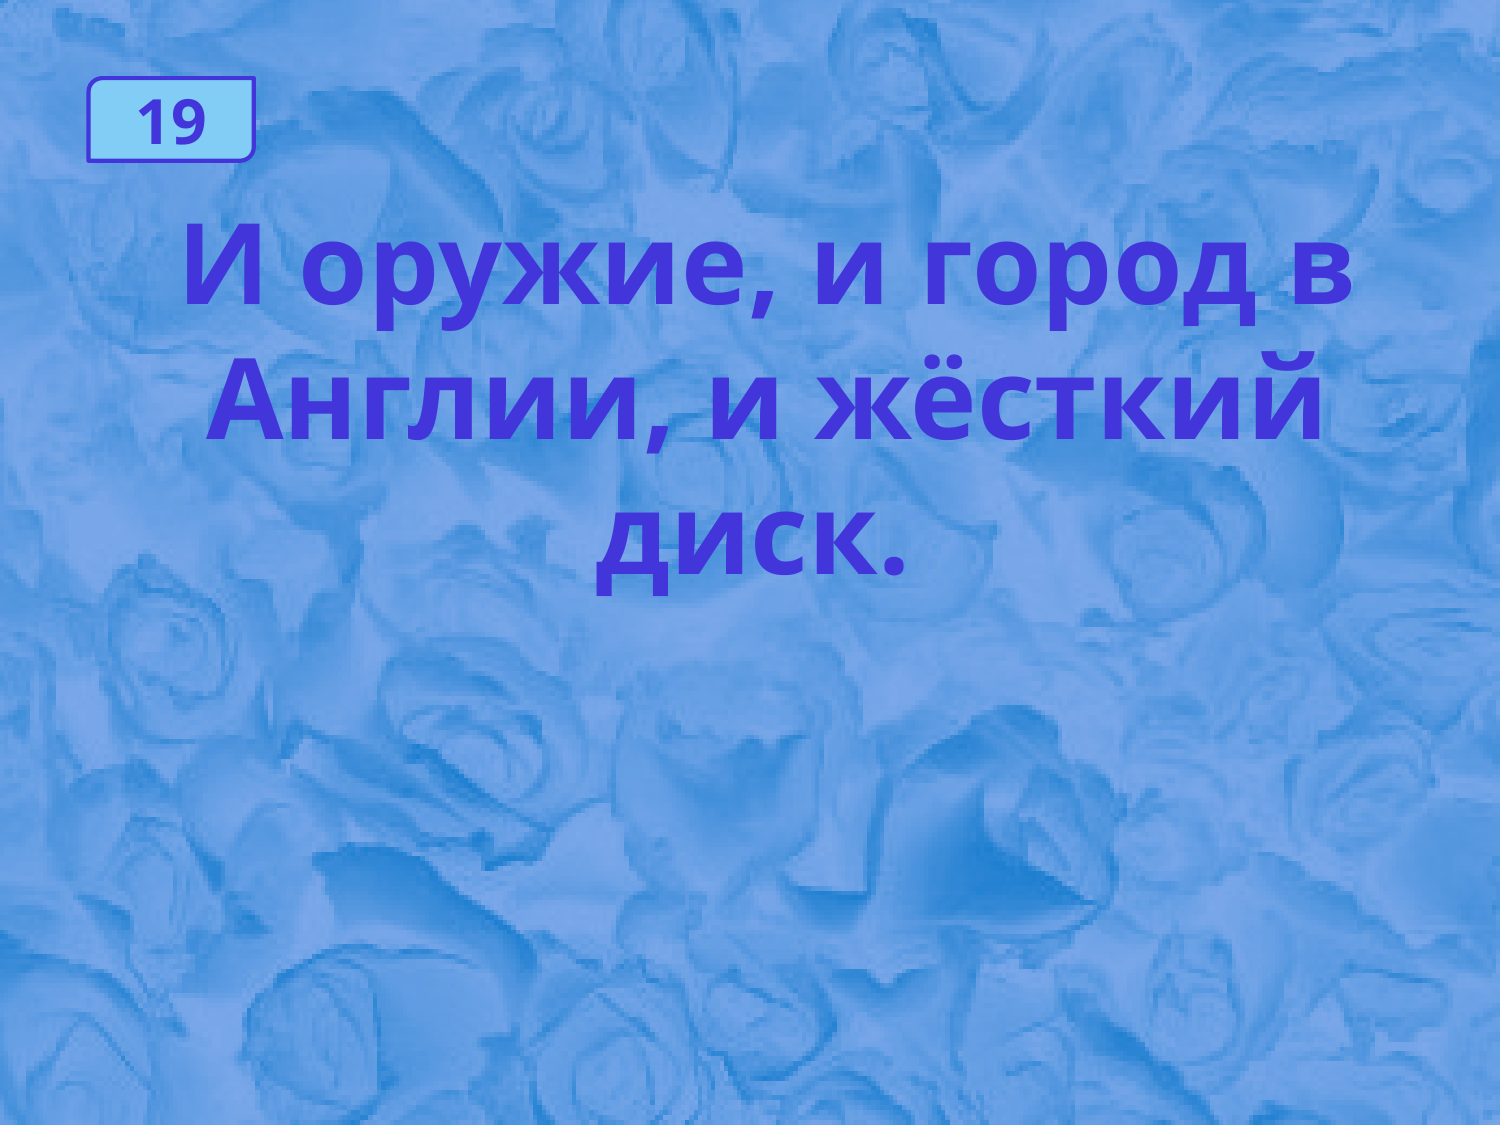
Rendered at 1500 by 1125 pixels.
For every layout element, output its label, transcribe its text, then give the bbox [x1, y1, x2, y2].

text_box И оружие, и город в Англии, и жёсткий диск. [100, 184, 1436, 605]
text_box 19 [86, 76, 256, 163]
